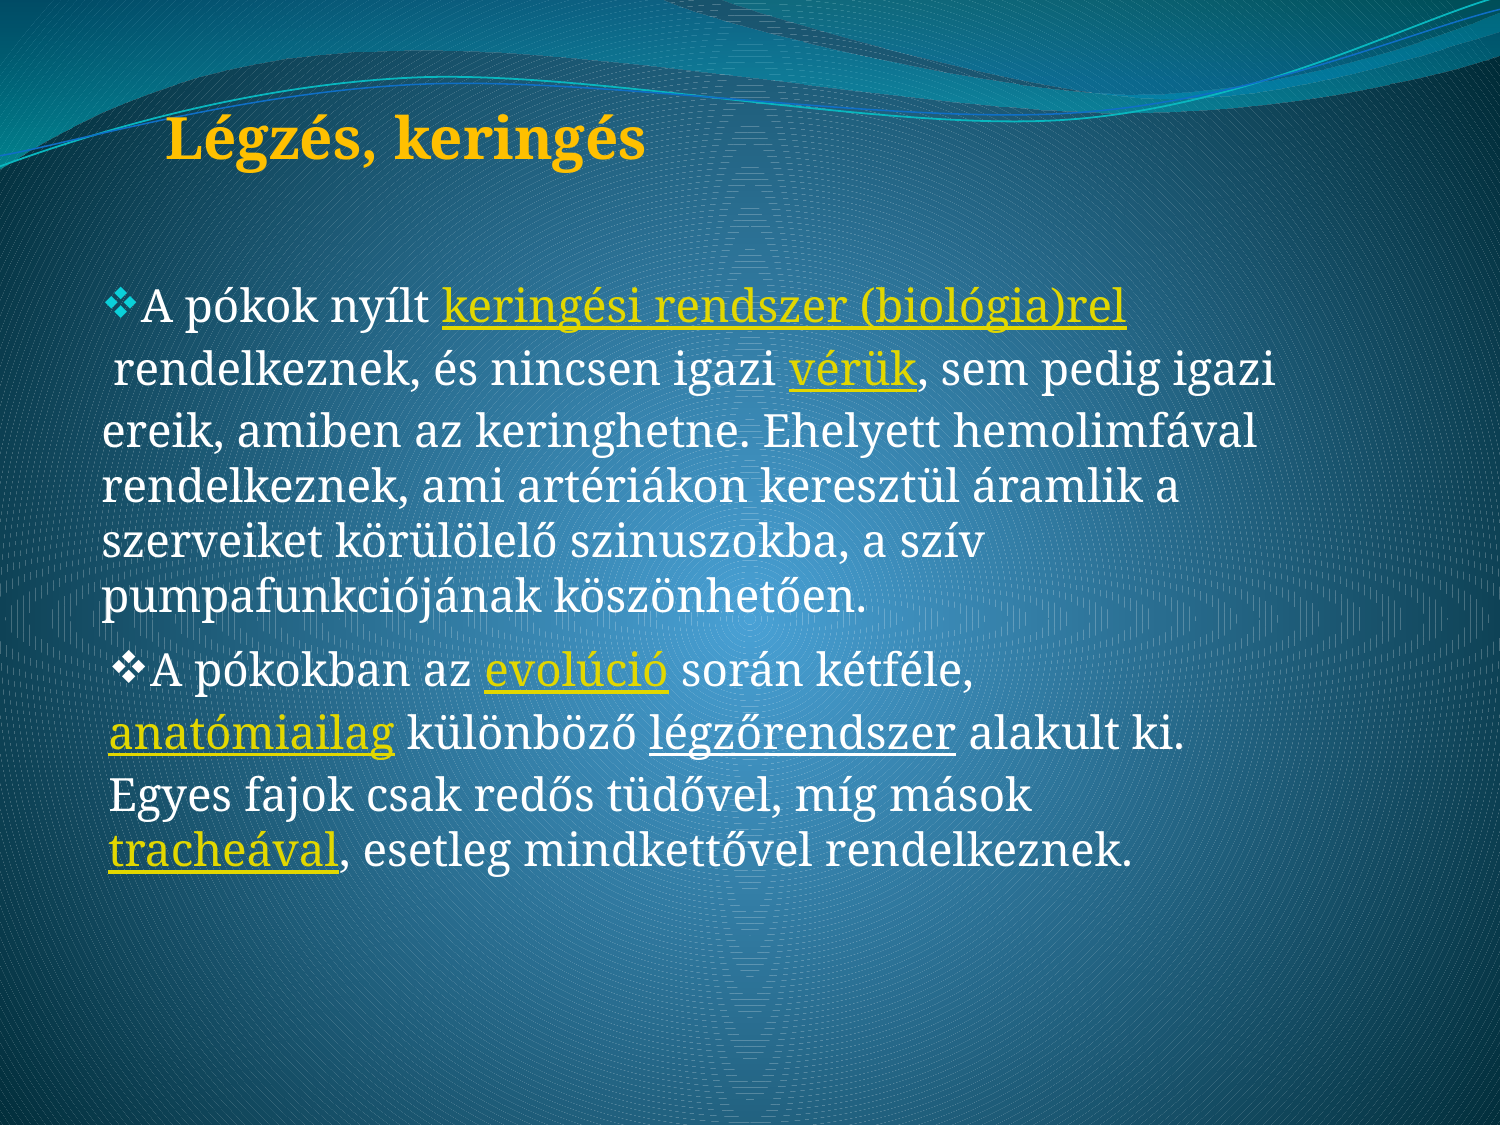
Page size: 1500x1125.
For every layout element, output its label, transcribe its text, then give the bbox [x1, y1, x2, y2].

list A pókok nyílt keringési rendszer (biológia)rel rendelkeznek, és nincsen igazi vérük, sem pedig igazi ereik, amiben az keringhetne. Ehelyett hemolimfával rendelkeznek, ami artériákon keresztül áramlik a szerveiket körülölelő szinuszokba, a szív pumpafunkciójának köszönhetően. [93, 269, 1369, 1032]
text_box A pókokban az evolúció során kétféle, anatómiailag különböző légzőrendszer alakult ki. Egyes fajok csak redős tüdővel, míg másoktracheával, esetleg mindkettővel rendelkeznek. [93, 468, 1231, 891]
text_box Légzés, keringés [150, 93, 663, 179]
